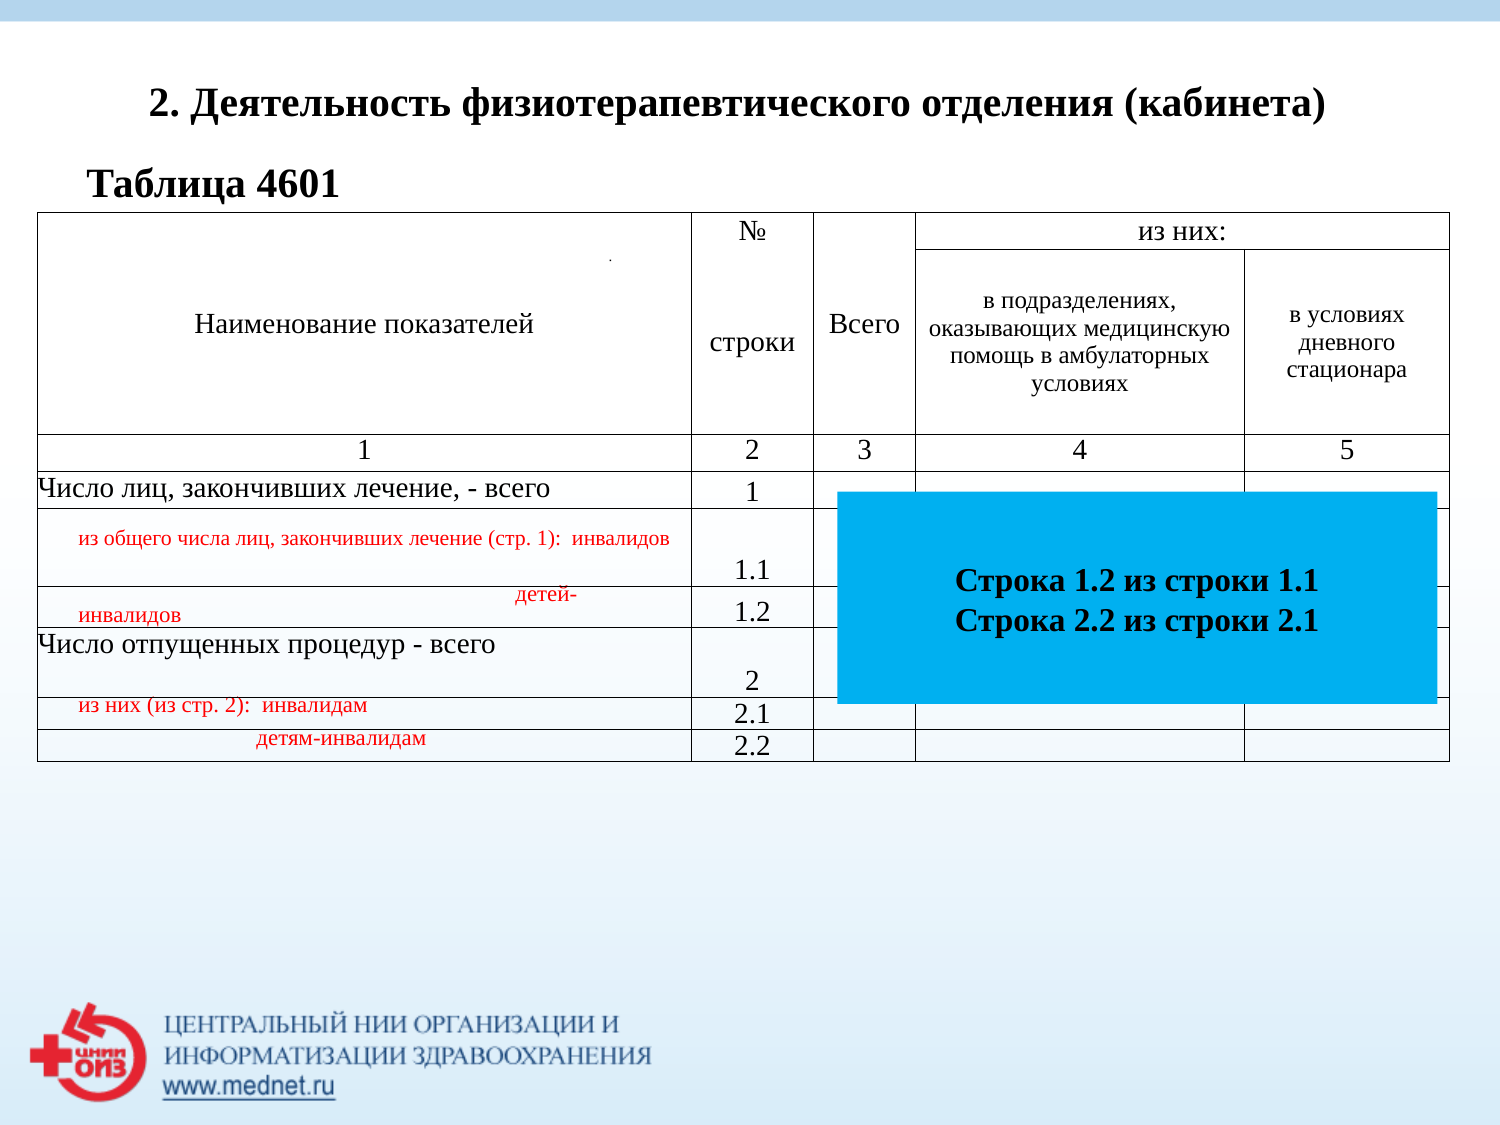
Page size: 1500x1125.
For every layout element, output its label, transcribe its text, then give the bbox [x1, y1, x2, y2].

table_cell Число отпущенных процедур - всего [38, 628, 691, 697]
table_header из них: [916, 213, 1449, 249]
table_cell 1 [38, 435, 691, 471]
table_cell [916, 472, 1244, 491]
table_cell в условиях дневного стационара [1245, 250, 1449, 434]
table_cell 1.1 [692, 509, 813, 586]
table_cell 2.1 [692, 698, 813, 729]
table_cell 1 [692, 472, 813, 508]
table_cell 1.2 [692, 587, 813, 627]
table_cell строки [692, 249, 813, 434]
table_cell [814, 730, 915, 761]
table_cell [1245, 472, 1449, 508]
table_header Всего [814, 213, 915, 434]
table_cell [814, 509, 837, 586]
table_header № [692, 213, 813, 249]
text_box 2. Деятельность физиотерапевтического отделения (кабинета) [37, 62, 1438, 138]
title Таблица 4601 [50, 149, 388, 212]
table_cell детей-инвалидов [38, 587, 691, 627]
table_cell [814, 628, 837, 697]
table_cell [814, 587, 837, 627]
table_header Наименование показателей [38, 213, 691, 434]
table_cell Число лиц, закончивших лечение, - всего [38, 472, 691, 508]
table_cell [1438, 509, 1449, 586]
table_cell детям-инвалидам [38, 730, 691, 761]
text_box Строка 1.2 из строки 1.1 Строка 2.2 из строки 2.1 [837, 491, 1438, 704]
picture [0, 0, 1500, 1125]
table_cell 2.2 [692, 730, 813, 761]
table_cell 5 [1245, 435, 1449, 471]
table_cell 2 [692, 435, 813, 471]
table_cell [916, 730, 1244, 761]
table_cell [814, 472, 915, 508]
table_cell [1245, 730, 1449, 761]
table_cell [1438, 587, 1449, 627]
table_cell из них (из стр. 2): инвалидам [38, 698, 691, 729]
table_cell [1438, 628, 1449, 697]
table_cell из общего числа лиц, закончивших лечение (стр. 1): инвалидов [38, 509, 691, 586]
table_cell [814, 698, 915, 729]
table_cell 3 [814, 435, 915, 471]
table_cell [916, 704, 1244, 729]
table_cell в подразделениях, оказывающих медицинскую помощь в амбулаторных условиях [916, 250, 1244, 434]
table_cell [1245, 698, 1449, 729]
table_cell 4 [916, 435, 1244, 471]
table_cell 2 [692, 628, 813, 697]
